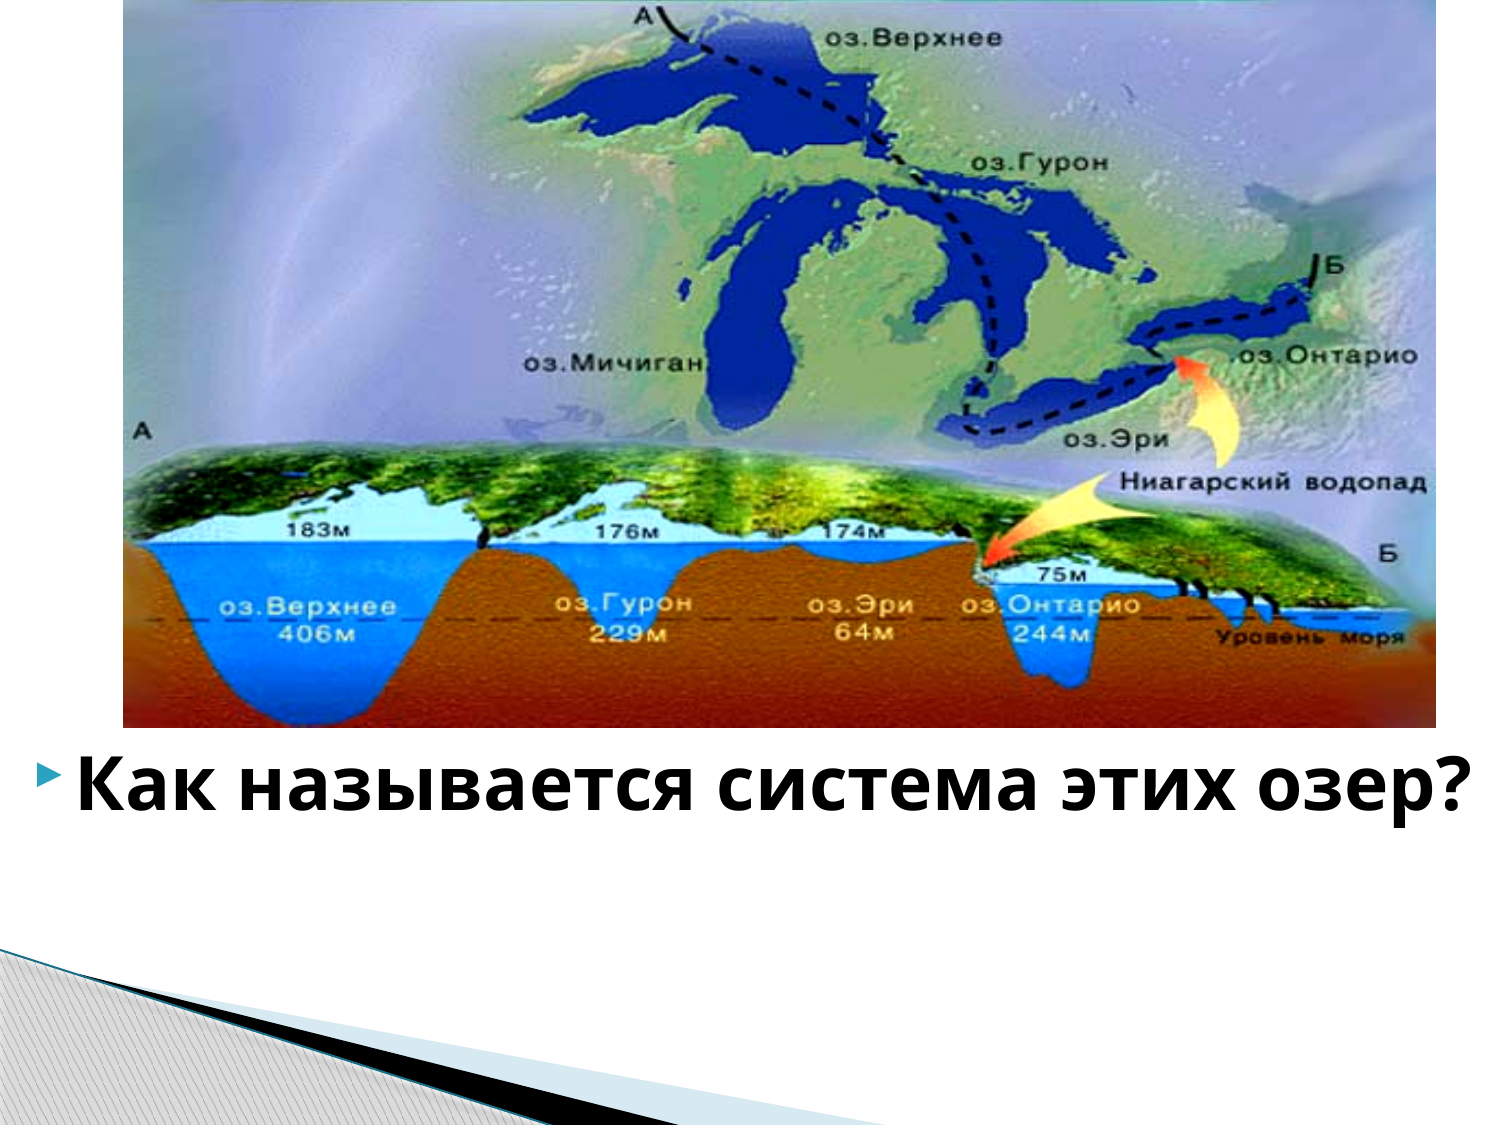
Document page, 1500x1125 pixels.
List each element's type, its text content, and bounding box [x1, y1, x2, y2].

text_box Как называется система этих озер? [0, 727, 1500, 1083]
picture [123, 0, 1436, 729]
